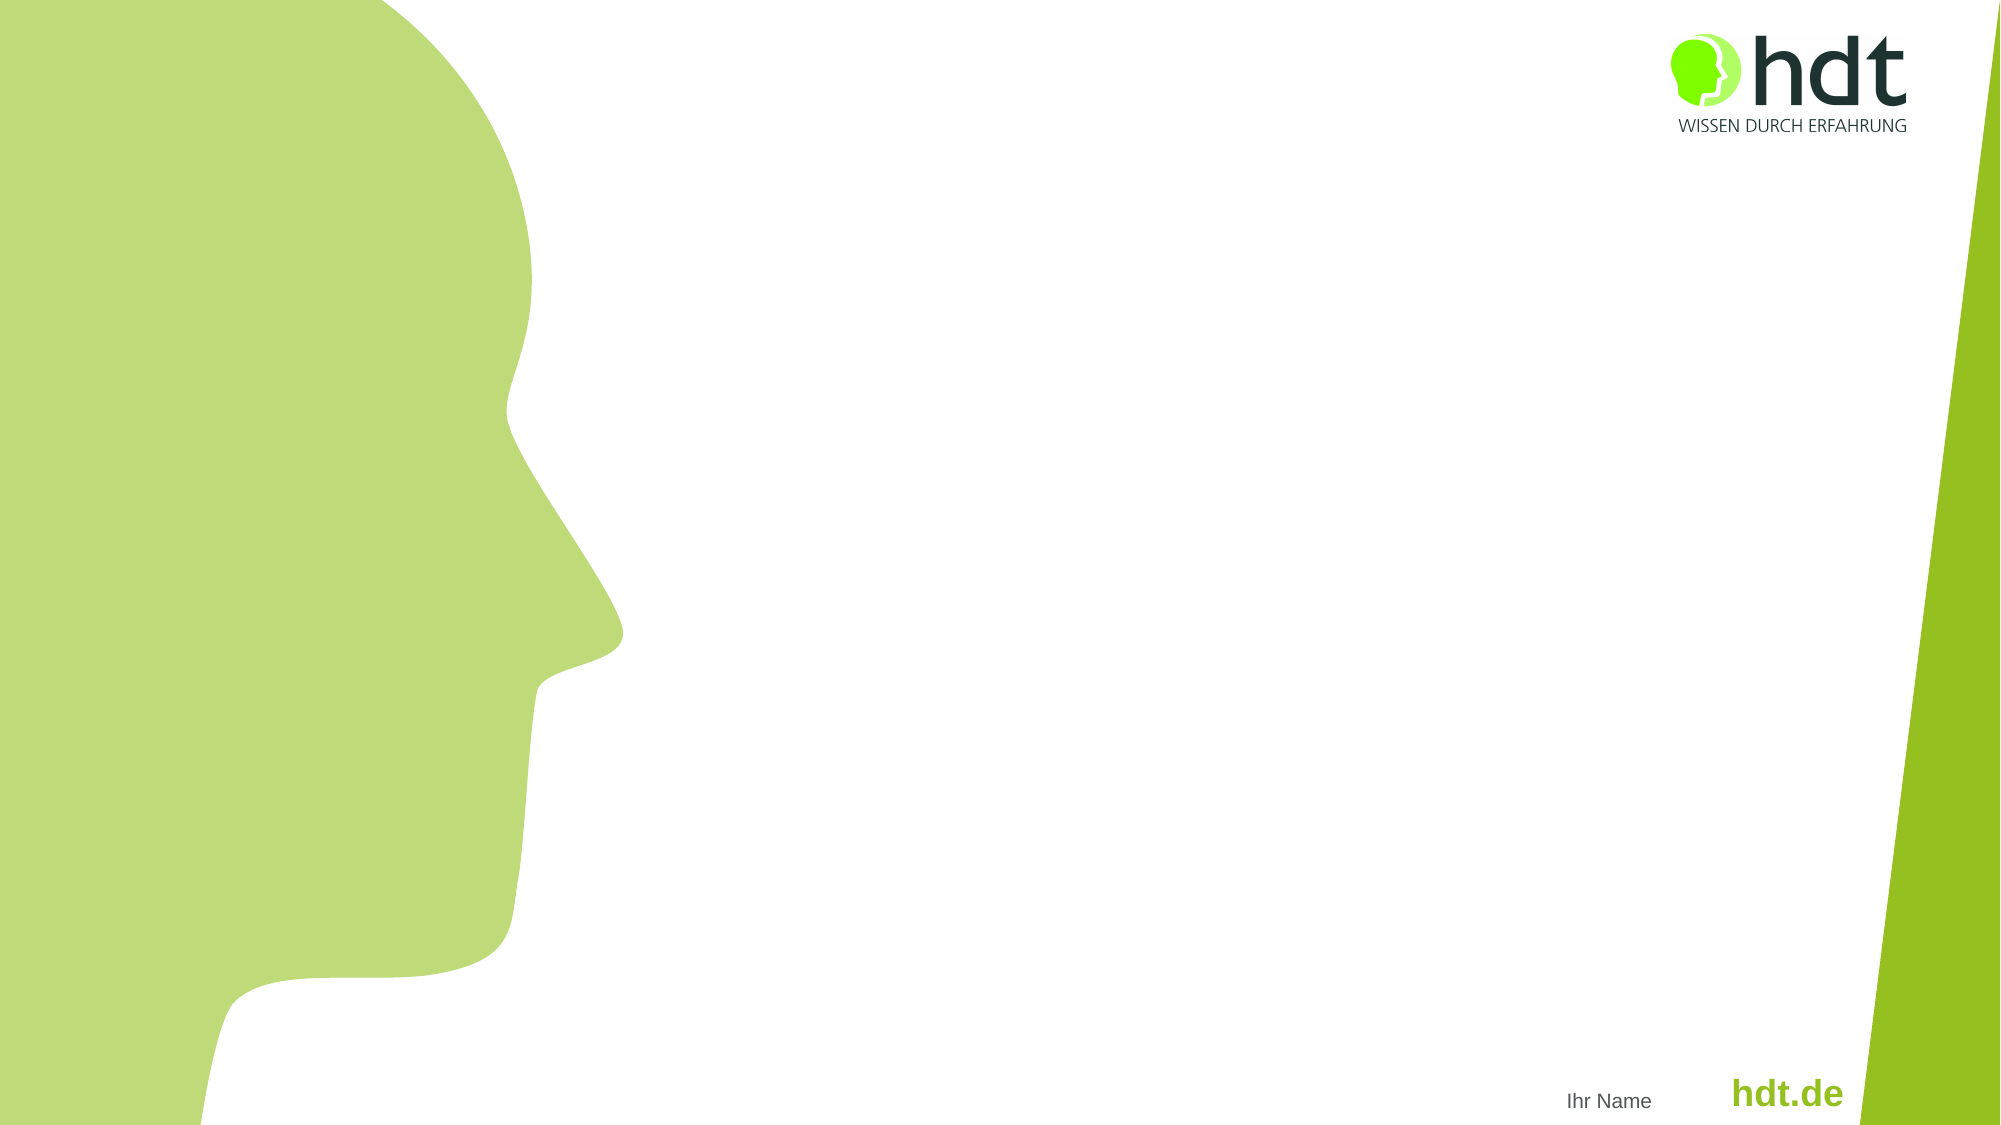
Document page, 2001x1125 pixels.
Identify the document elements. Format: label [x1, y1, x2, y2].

picture [1671, 34, 1906, 132]
